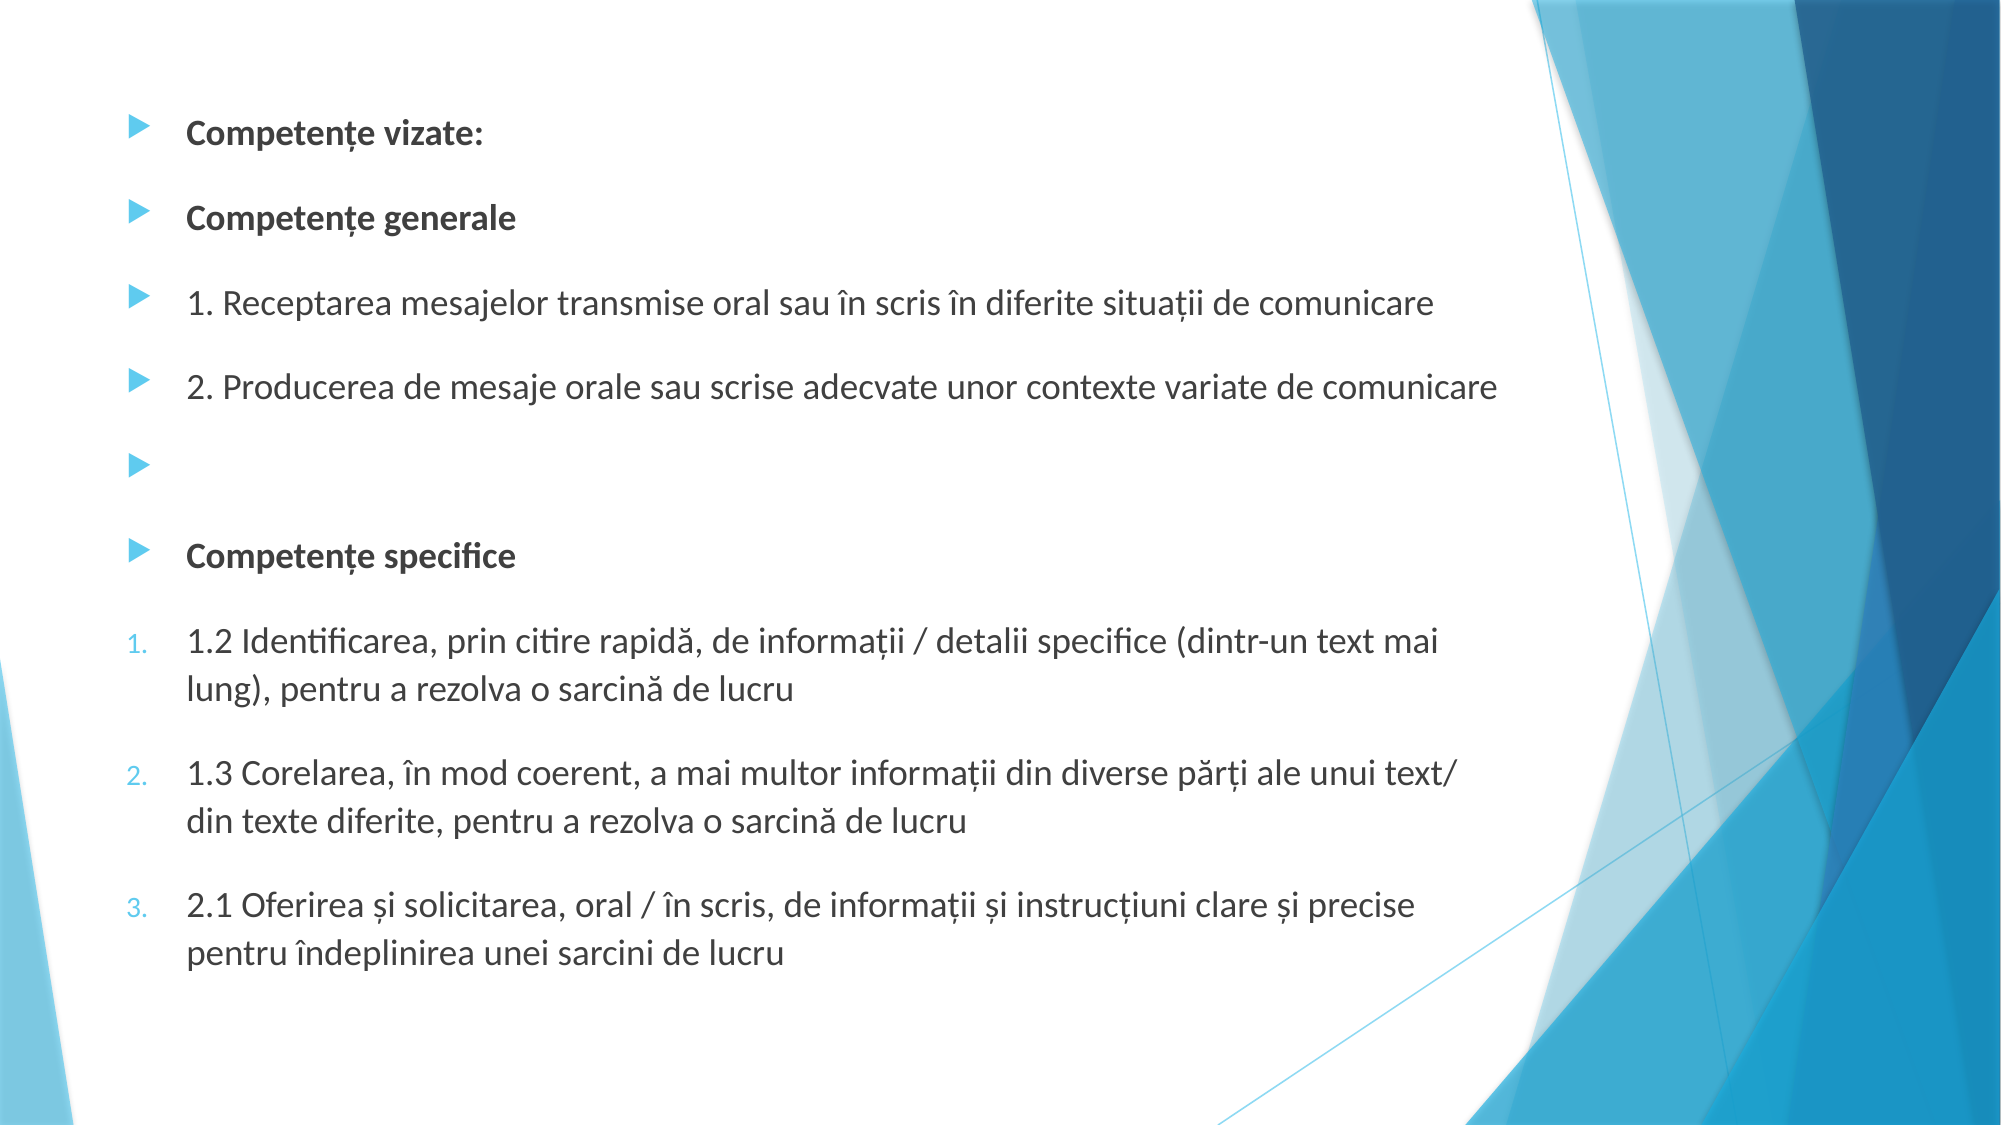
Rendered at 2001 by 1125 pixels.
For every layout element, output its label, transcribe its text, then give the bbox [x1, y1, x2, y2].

list Competențe vizate: Competențe generale 1. Receptarea mesajelor transmise oral sau în scris în diferite situaţii de comunicare 2. Producerea de mesaje orale sau scrise adecvate unor contexte variate de comunicare Competențe specifice 1.2 Identificarea, prin citire rapidă, de informaţii / detalii specifice (dintr-un text mai lung), pentru a rezolva o sarcină de lucru 1.3 Corelarea, în mod coerent, a mai multor informaţii din diverse părţi ale unui text/ din texte diferite, pentru a rezolva o sarcină de lucru 2.1 Oferirea şi solicitarea, oral / în scris, de informaţii şi instrucţiuni clare şi precise pentru îndeplinirea unei sarcini de lucru [111, 98, 1522, 991]
